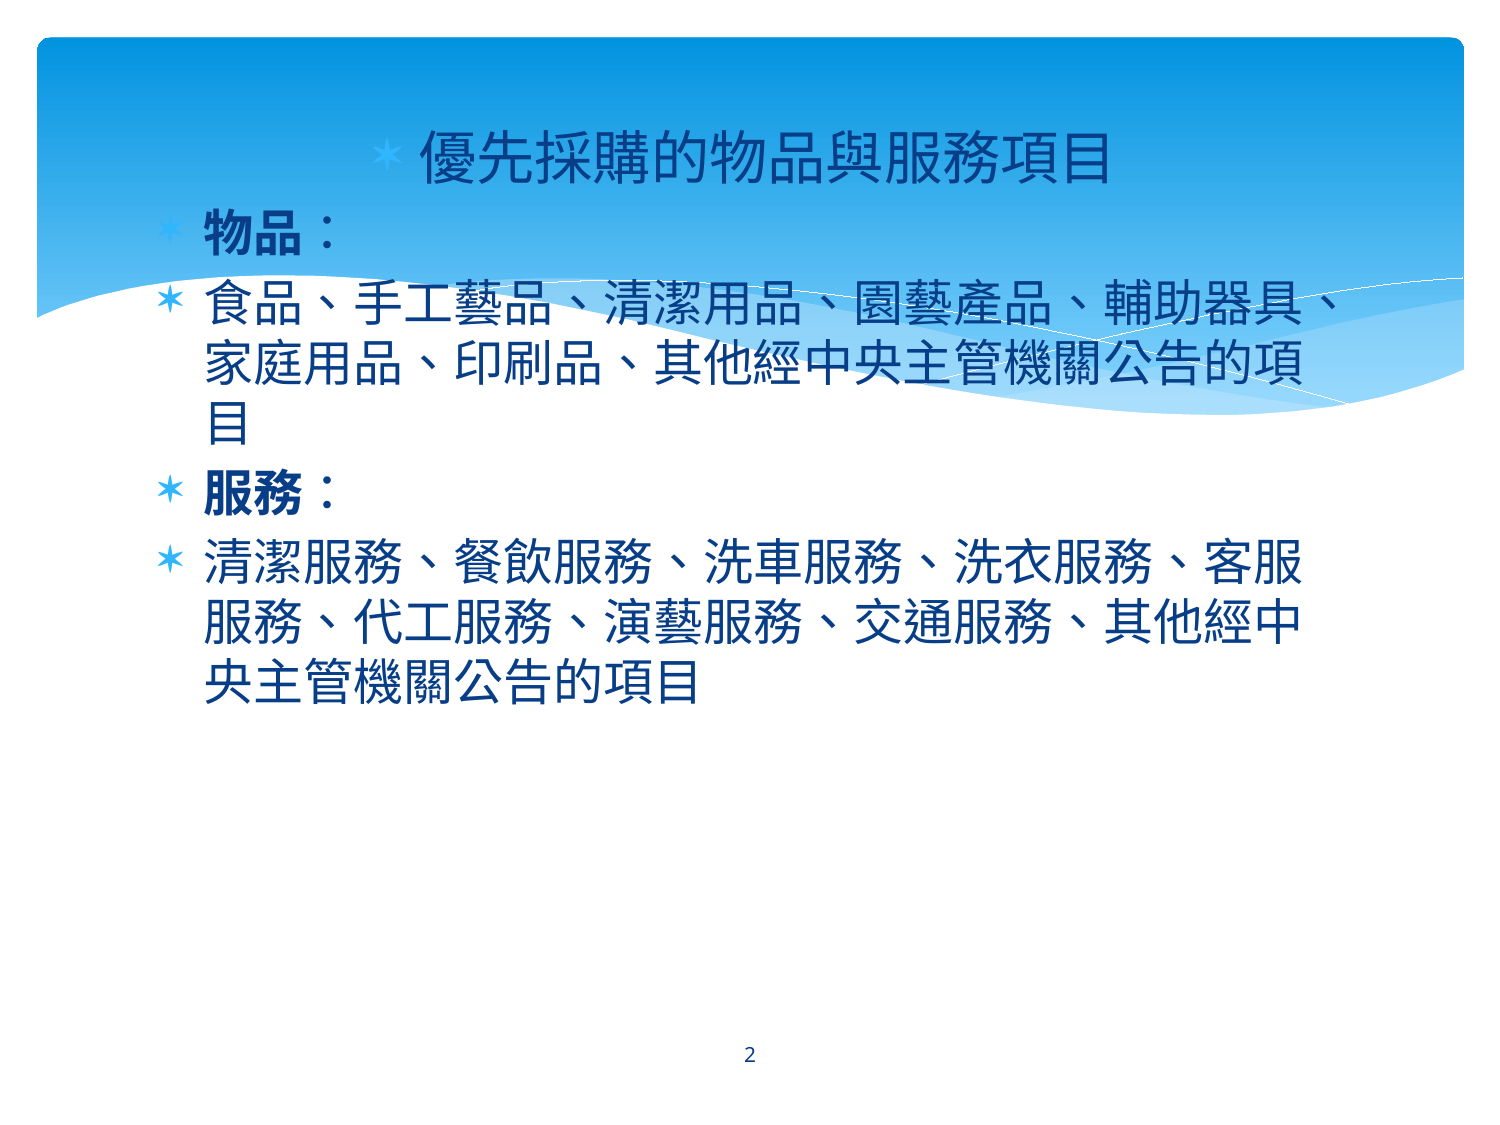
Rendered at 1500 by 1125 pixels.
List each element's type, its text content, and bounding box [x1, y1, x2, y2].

list 優先採購的物品與服務項目 物品： 食品、手工藝品、清潔用品、園藝產品、輔助器具、家庭用品、印刷品、其他經中央主管機關公告的項目 服務： 清潔服務、餐飲服務、洗車服務、洗衣服務、客服服務、代工服務、演藝服務、交通服務、其他經中央主管機關公告的項目 [143, 113, 1359, 1047]
slide_number 2 [654, 1025, 846, 1086]
